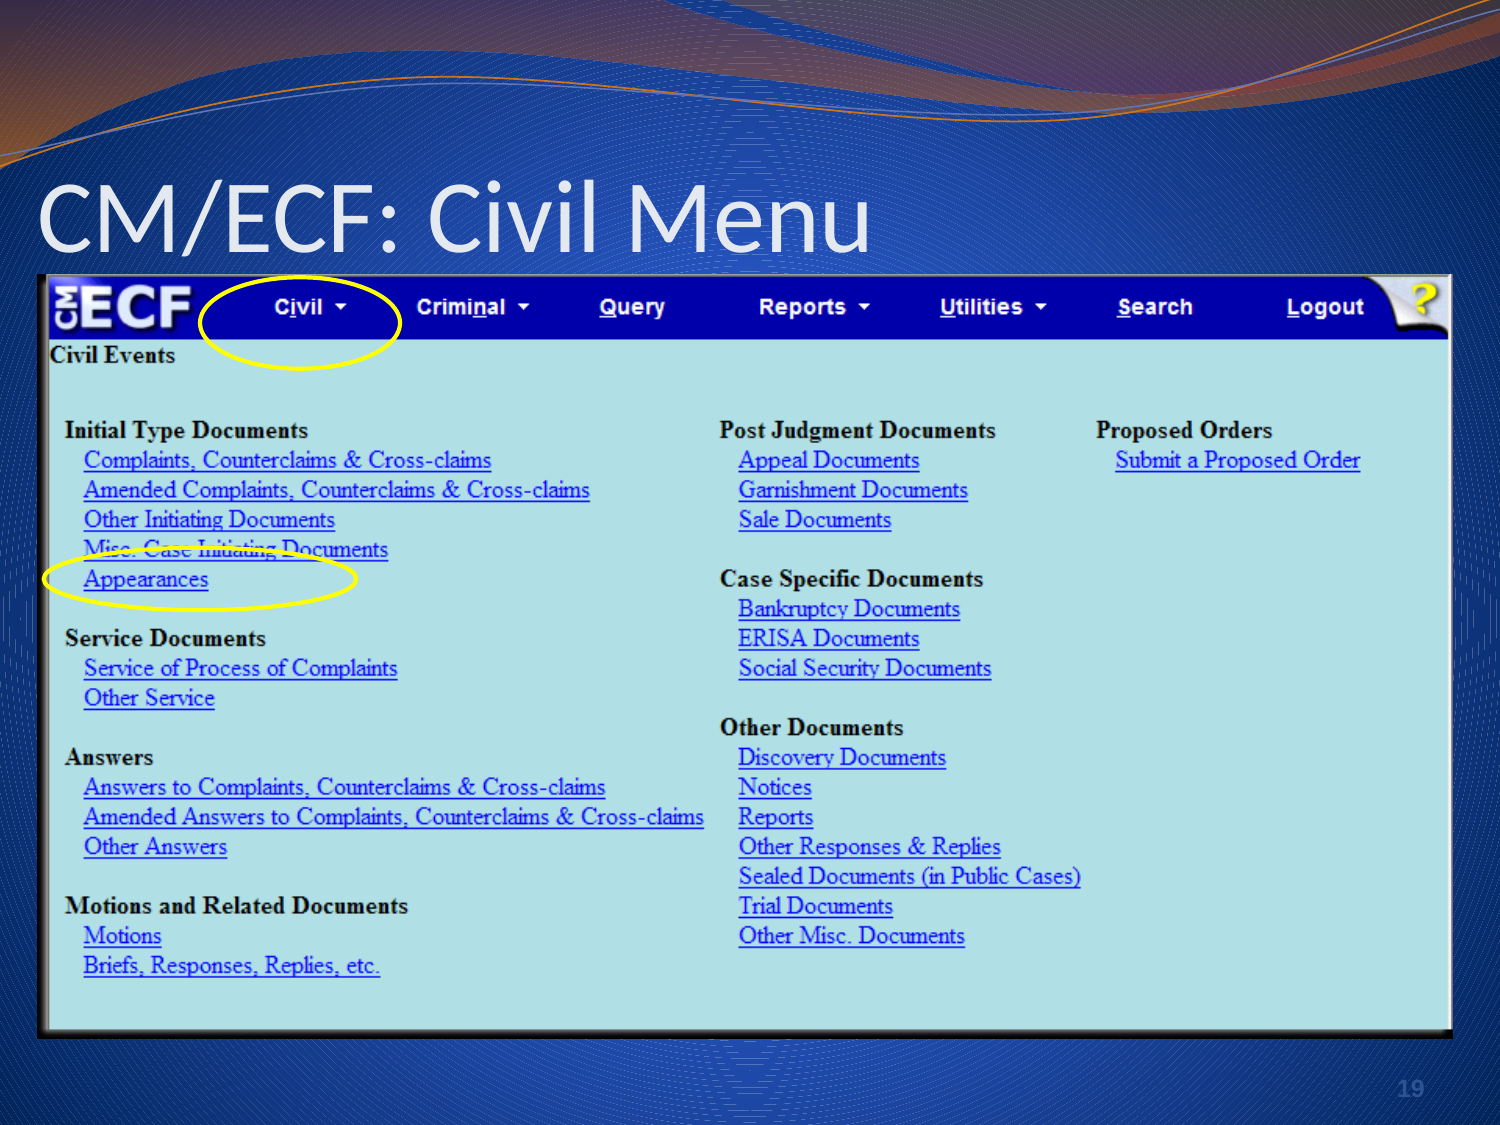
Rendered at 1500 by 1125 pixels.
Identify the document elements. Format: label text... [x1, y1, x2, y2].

slide_number 19 [1299, 1054, 1425, 1103]
picture [37, 274, 1454, 1040]
title CM/ECF: Civil Menu [37, 132, 1388, 274]
